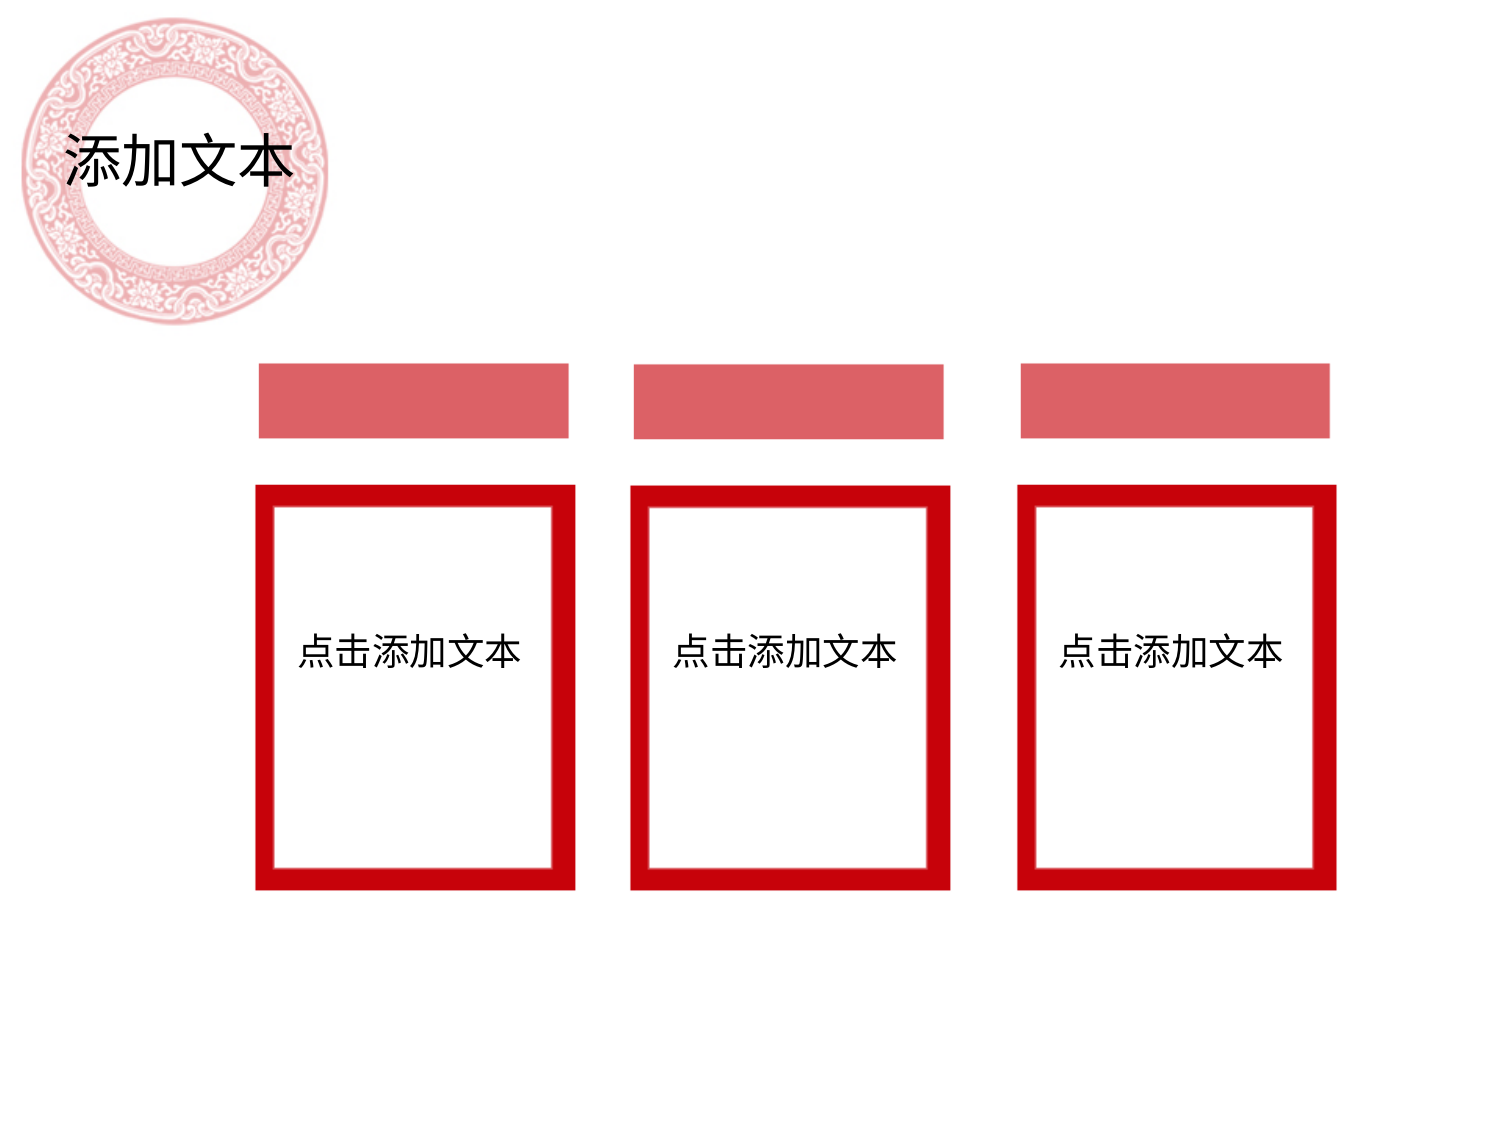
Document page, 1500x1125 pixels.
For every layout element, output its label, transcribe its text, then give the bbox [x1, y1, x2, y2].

picture [0, 0, 1500, 1125]
text_box 添加文本 [48, 117, 312, 202]
